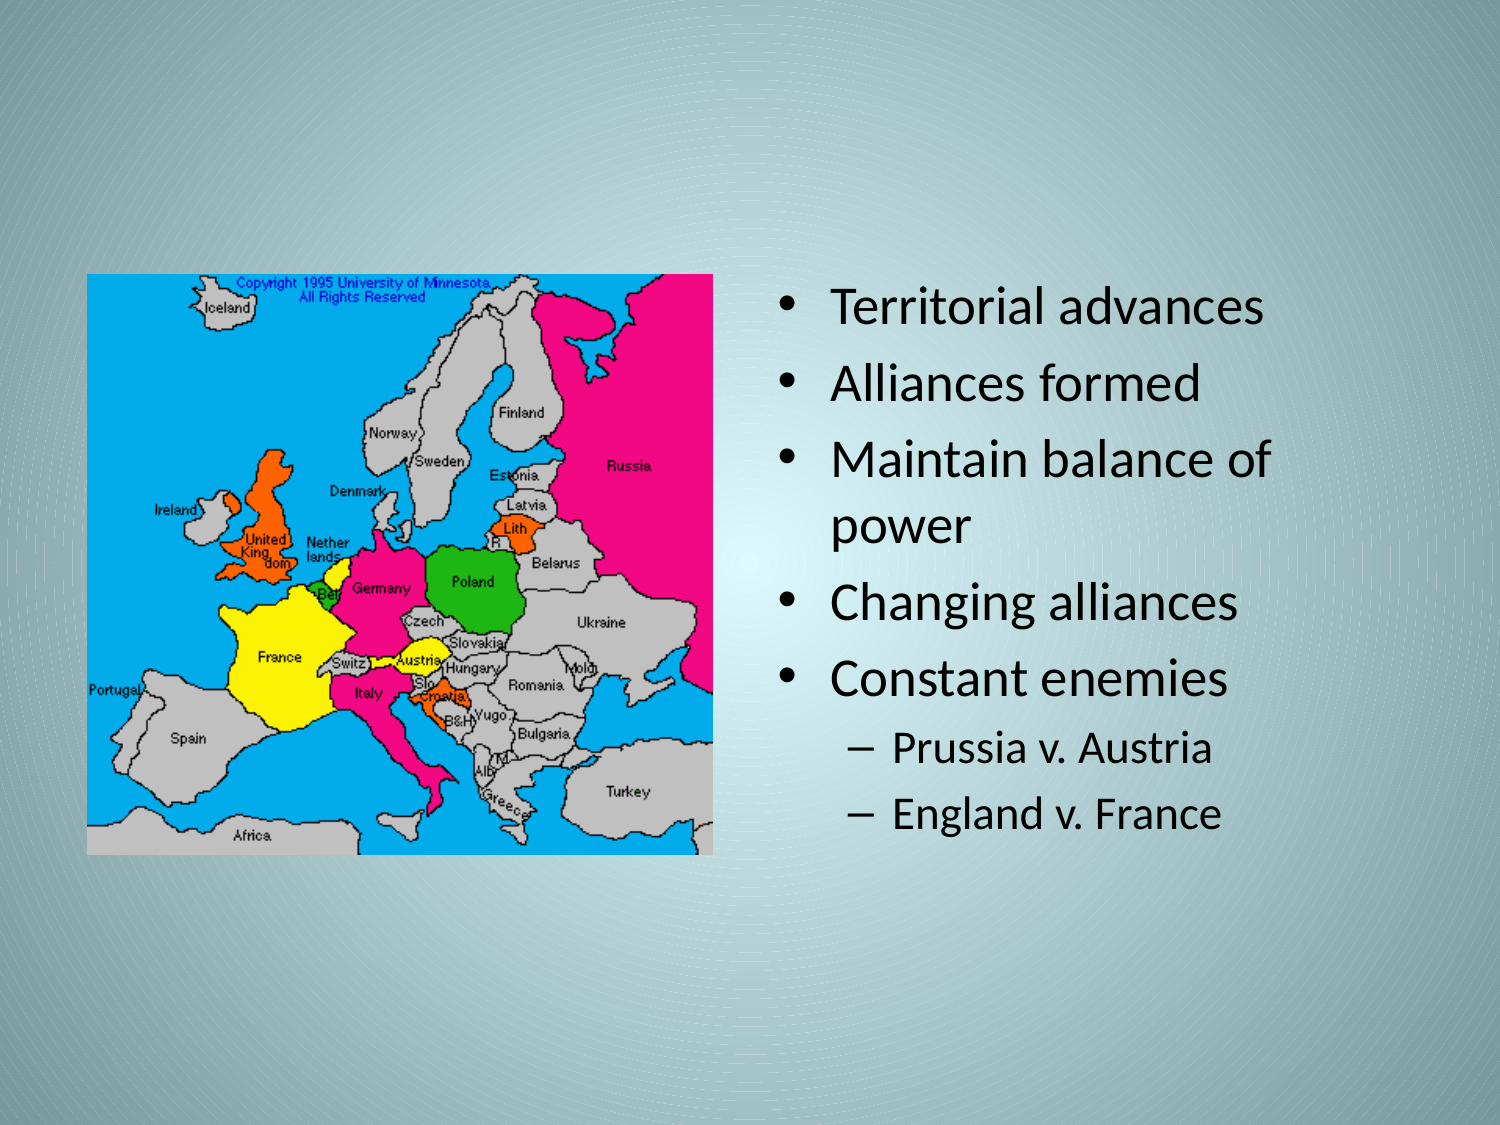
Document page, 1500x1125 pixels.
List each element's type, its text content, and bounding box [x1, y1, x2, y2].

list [87, 274, 713, 855]
list Territorial advances Alliances formed Maintain balance of power Changing alliances Constant enemies Prussia v. Austria England v. France [762, 262, 1425, 1005]
